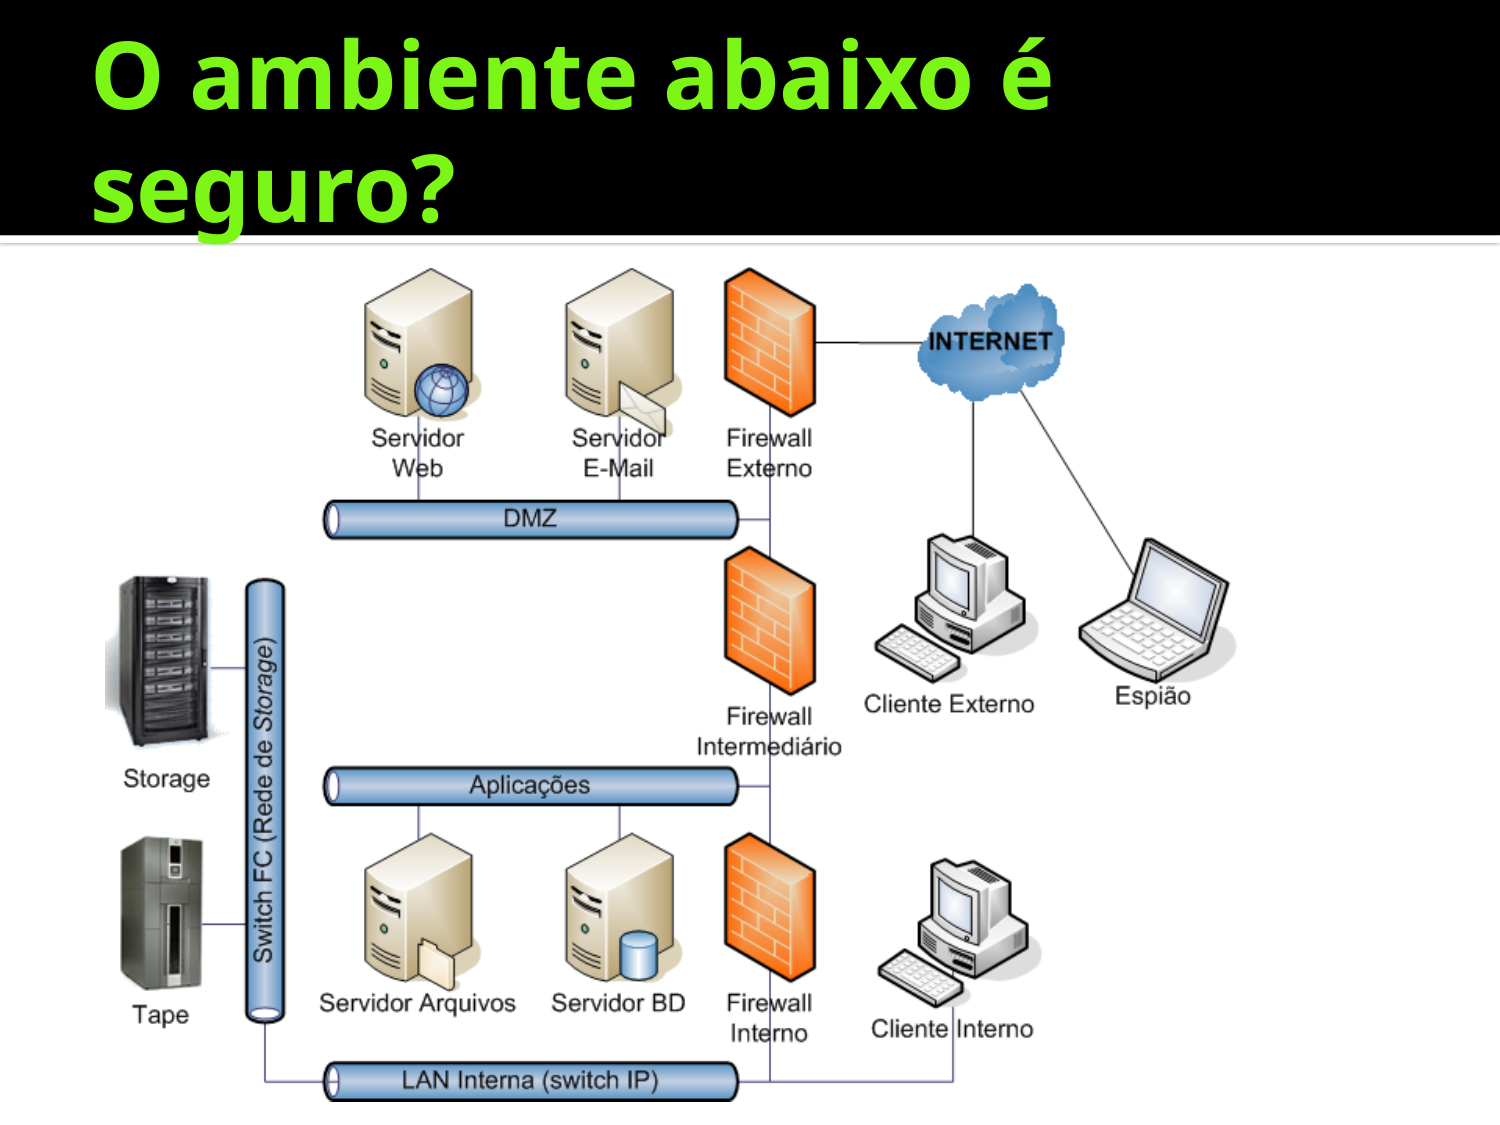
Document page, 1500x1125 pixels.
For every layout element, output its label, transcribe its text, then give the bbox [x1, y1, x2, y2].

title O ambiente abaixo é seguro? [75, 25, 1425, 231]
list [105, 267, 1237, 1102]
